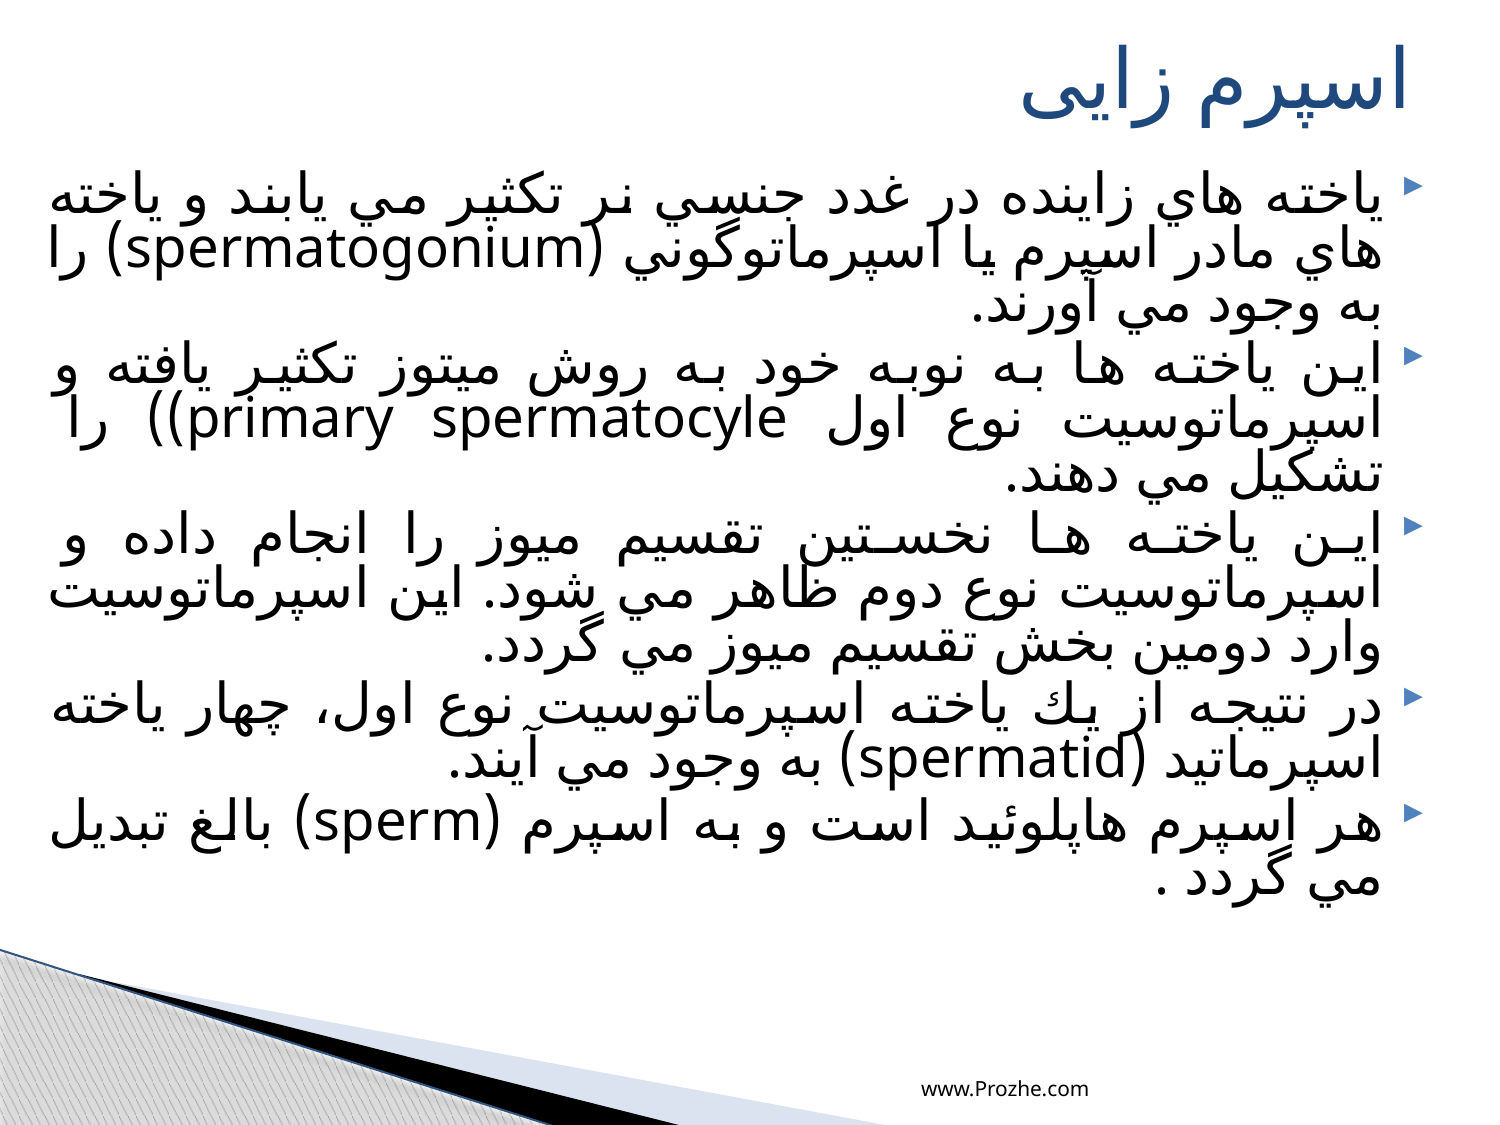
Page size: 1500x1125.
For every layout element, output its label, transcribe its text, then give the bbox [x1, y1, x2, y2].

title اسپرم زایی [76, 0, 1427, 150]
footer www.Prozhe.com [718, 1051, 1105, 1112]
list ياخته هاي زاينده در غدد جنسي نر تكثير مي يابند و ياخته هاي مادر اسپرم يا اسپرماتوگوني (spermatogonium) را به وجود مي آورند. اين ياخته ها به نوبه خود به روش ميتوز تكثير يافته و اسپرماتوسيت نوع اول primary spermatocyle)) را تشكيل مي دهند. اين ياخته ها نخستين تقسيم ميوز را انجام داده و اسپرماتوسيت نوع دوم ظاهر مي شود. این اسپرماتوسيت وارد دومين بخش تقسيم ميوز مي گردد. در نتيجه از يك ياخته اسپرماتوسيت نوع اول، چهار ياخته اسپرماتيد (spermatid) به وجود مي آيند. هر اسپرم هاپلوئيد است و به اسپرم (sperm) بالغ تبديل مي گردد . [29, 162, 1459, 950]
